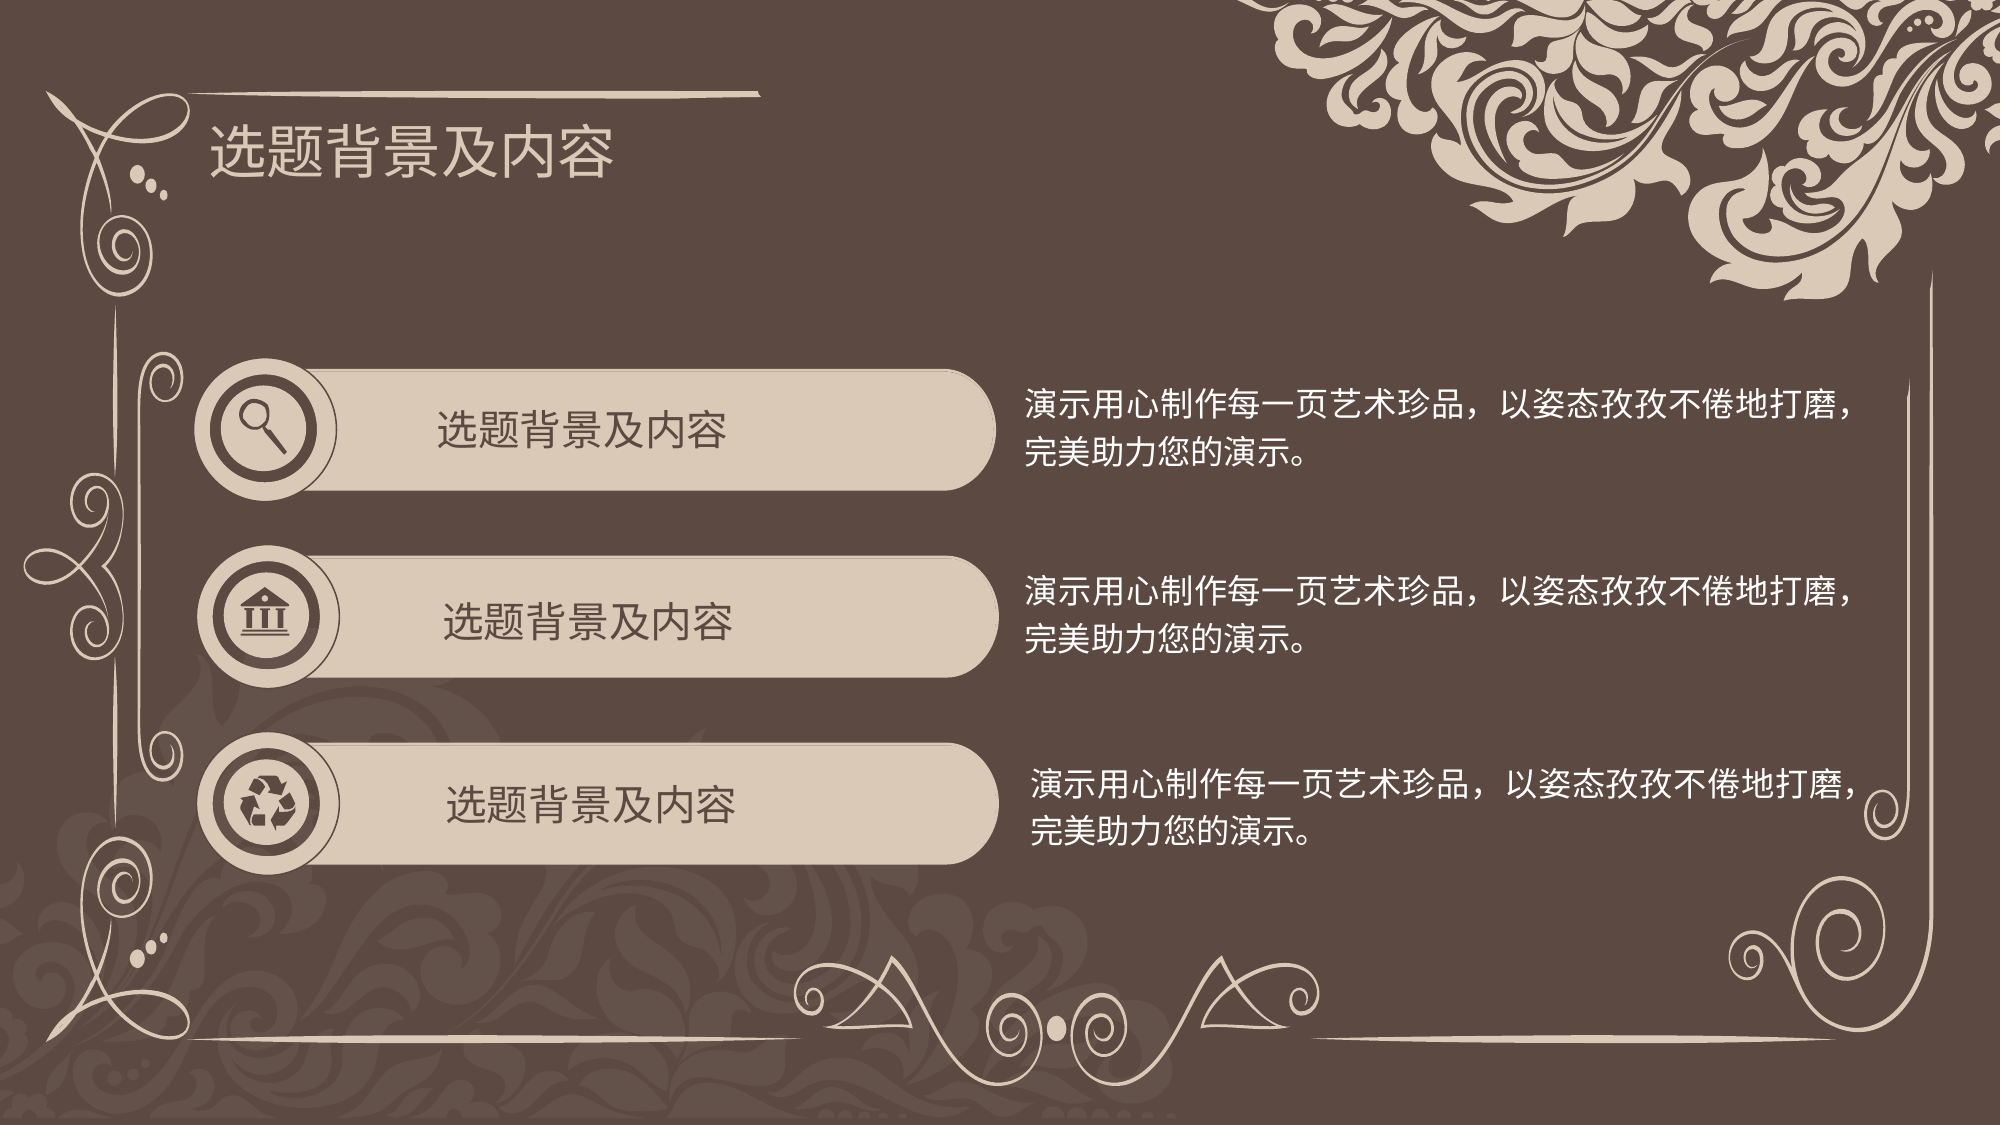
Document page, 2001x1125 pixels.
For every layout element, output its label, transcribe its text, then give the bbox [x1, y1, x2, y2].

text_box 演示用心制作每一页艺术珍品，以姿态孜孜不倦地打磨，完美助力您的演示。 [1015, 747, 1859, 858]
text_box 演示用心制作每一页艺术珍品，以姿态孜孜不倦地打磨，完美助力您的演示。 [1009, 368, 1854, 479]
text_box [196, 544, 1000, 689]
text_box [193, 357, 997, 502]
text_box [196, 731, 1000, 876]
text_box 演示用心制作每一页艺术珍品，以姿态孜孜不倦地打磨，完美助力您的演示。 [1009, 555, 1854, 666]
text_box 选题背景及内容 [193, 107, 728, 193]
